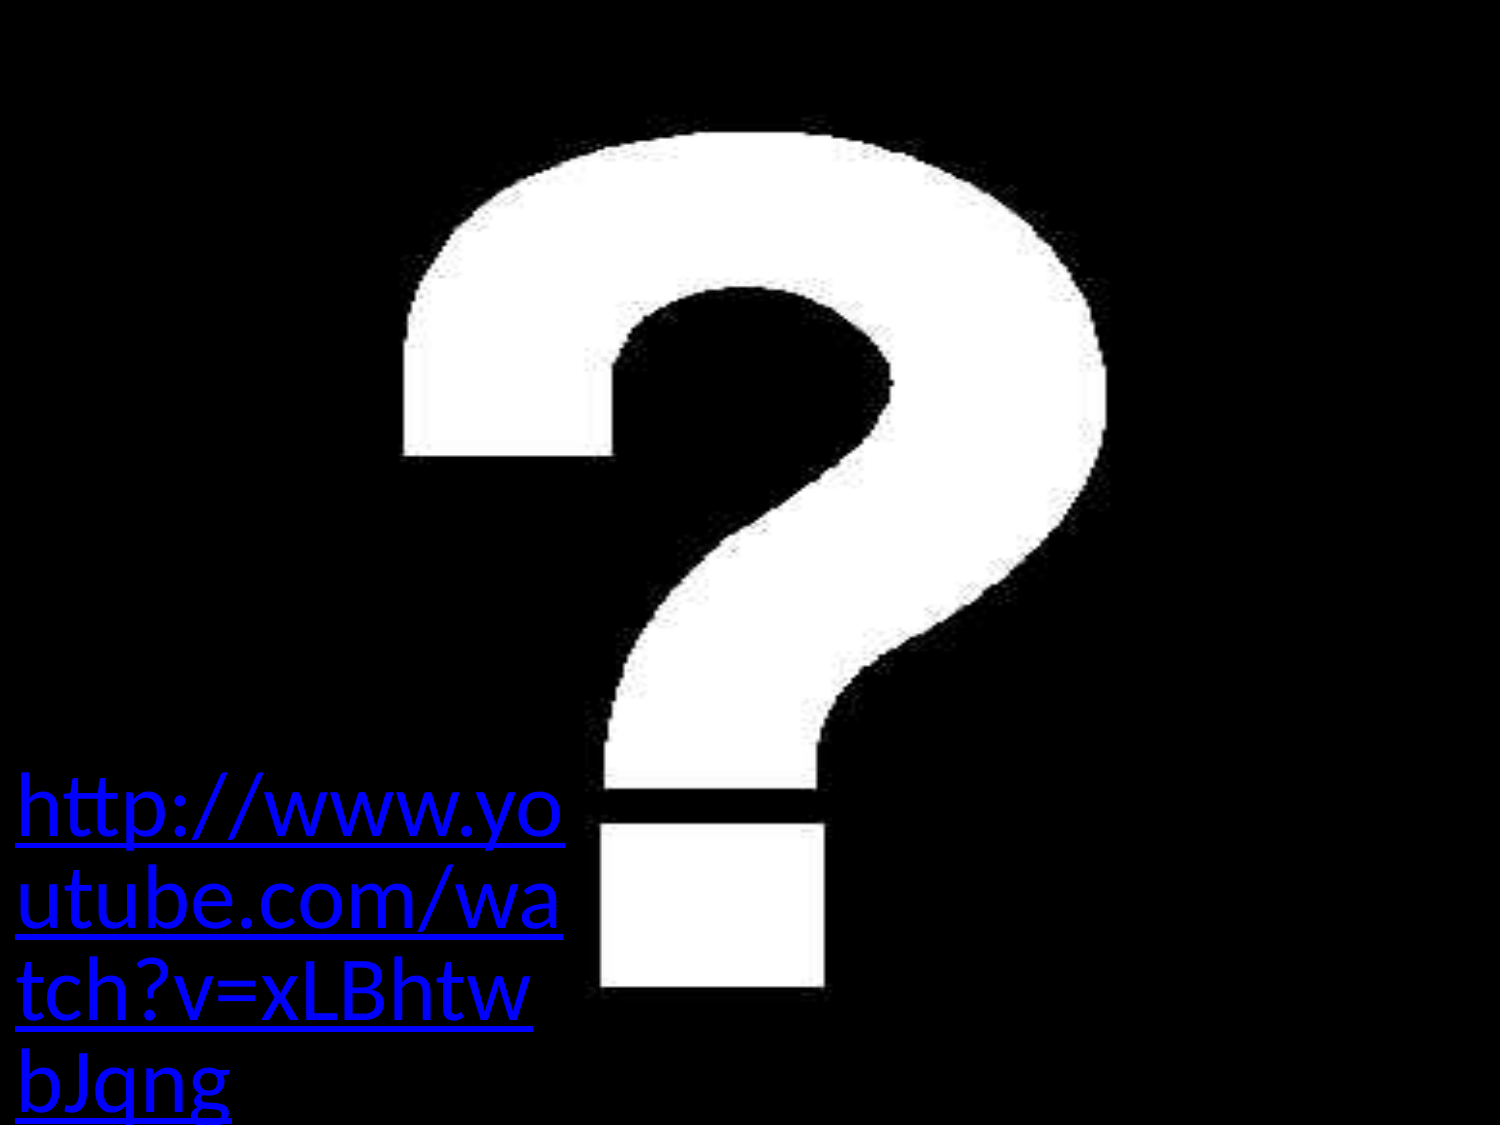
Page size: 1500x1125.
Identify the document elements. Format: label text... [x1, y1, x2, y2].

picture [0, 0, 1500, 1125]
title http://www.youtube.com/watch?v=xLBhtwbJqng [0, 474, 588, 1125]
